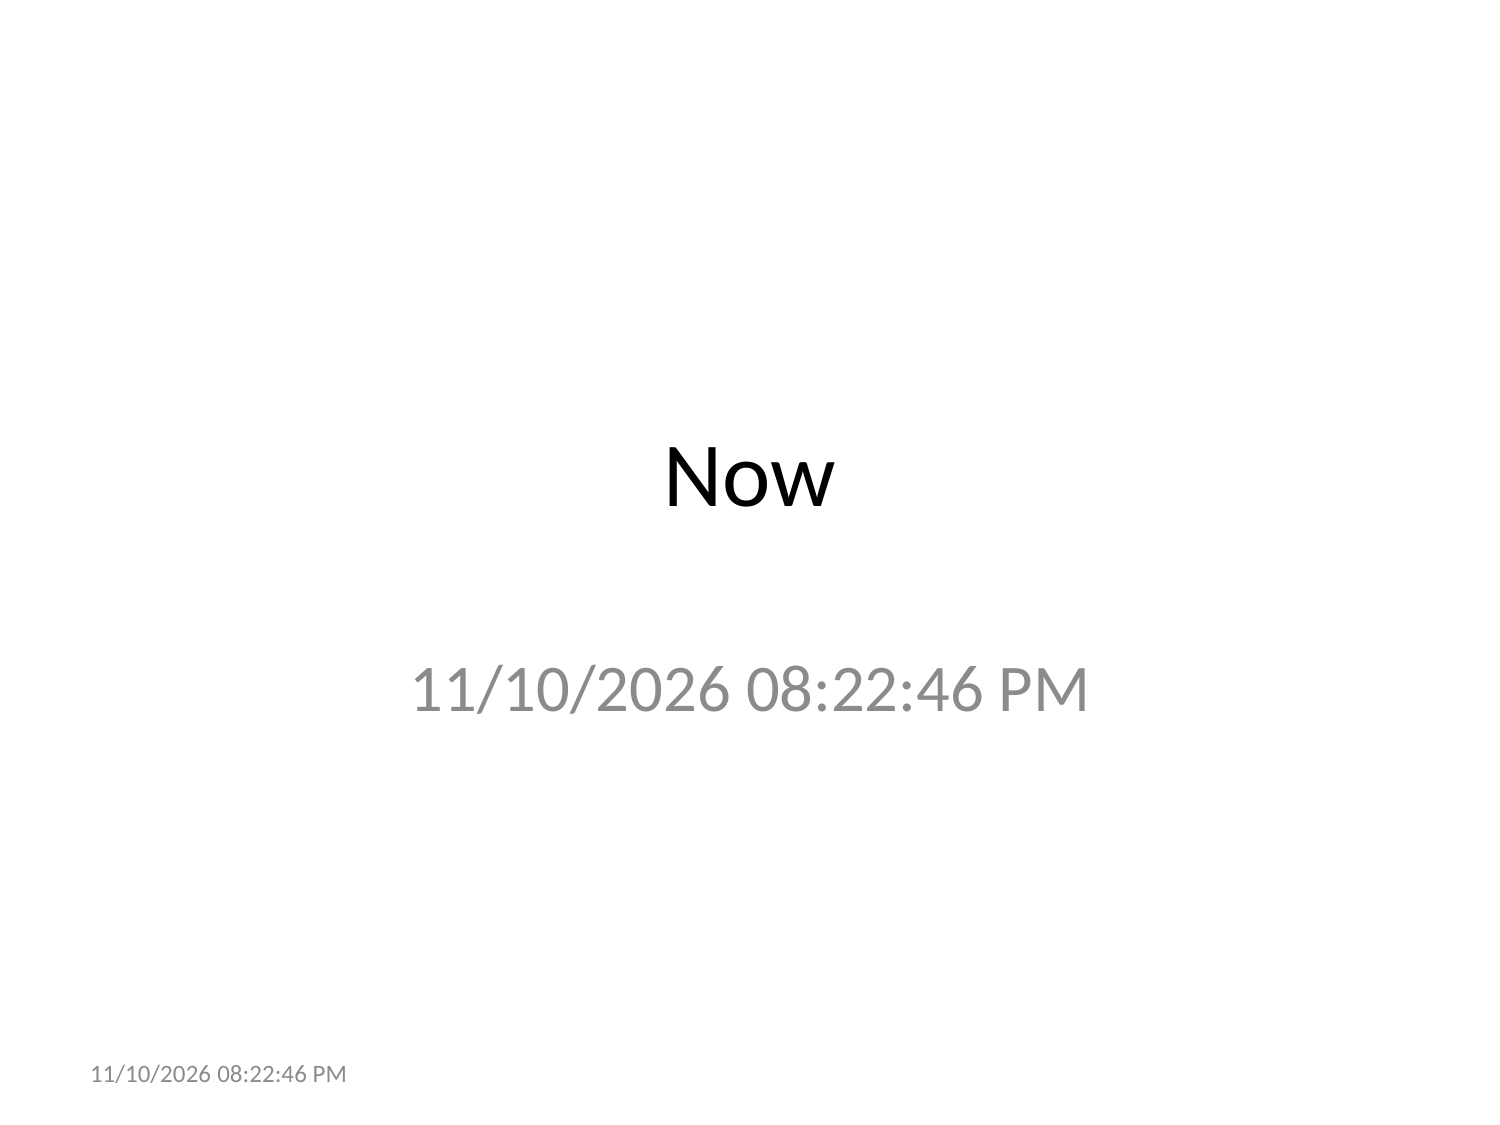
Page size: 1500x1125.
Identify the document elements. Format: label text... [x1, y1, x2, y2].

title Now [112, 349, 1388, 591]
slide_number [75, 1042, 425, 1103]
subtitle 2011-12-19 10:20:04 AM [225, 637, 1275, 925]
